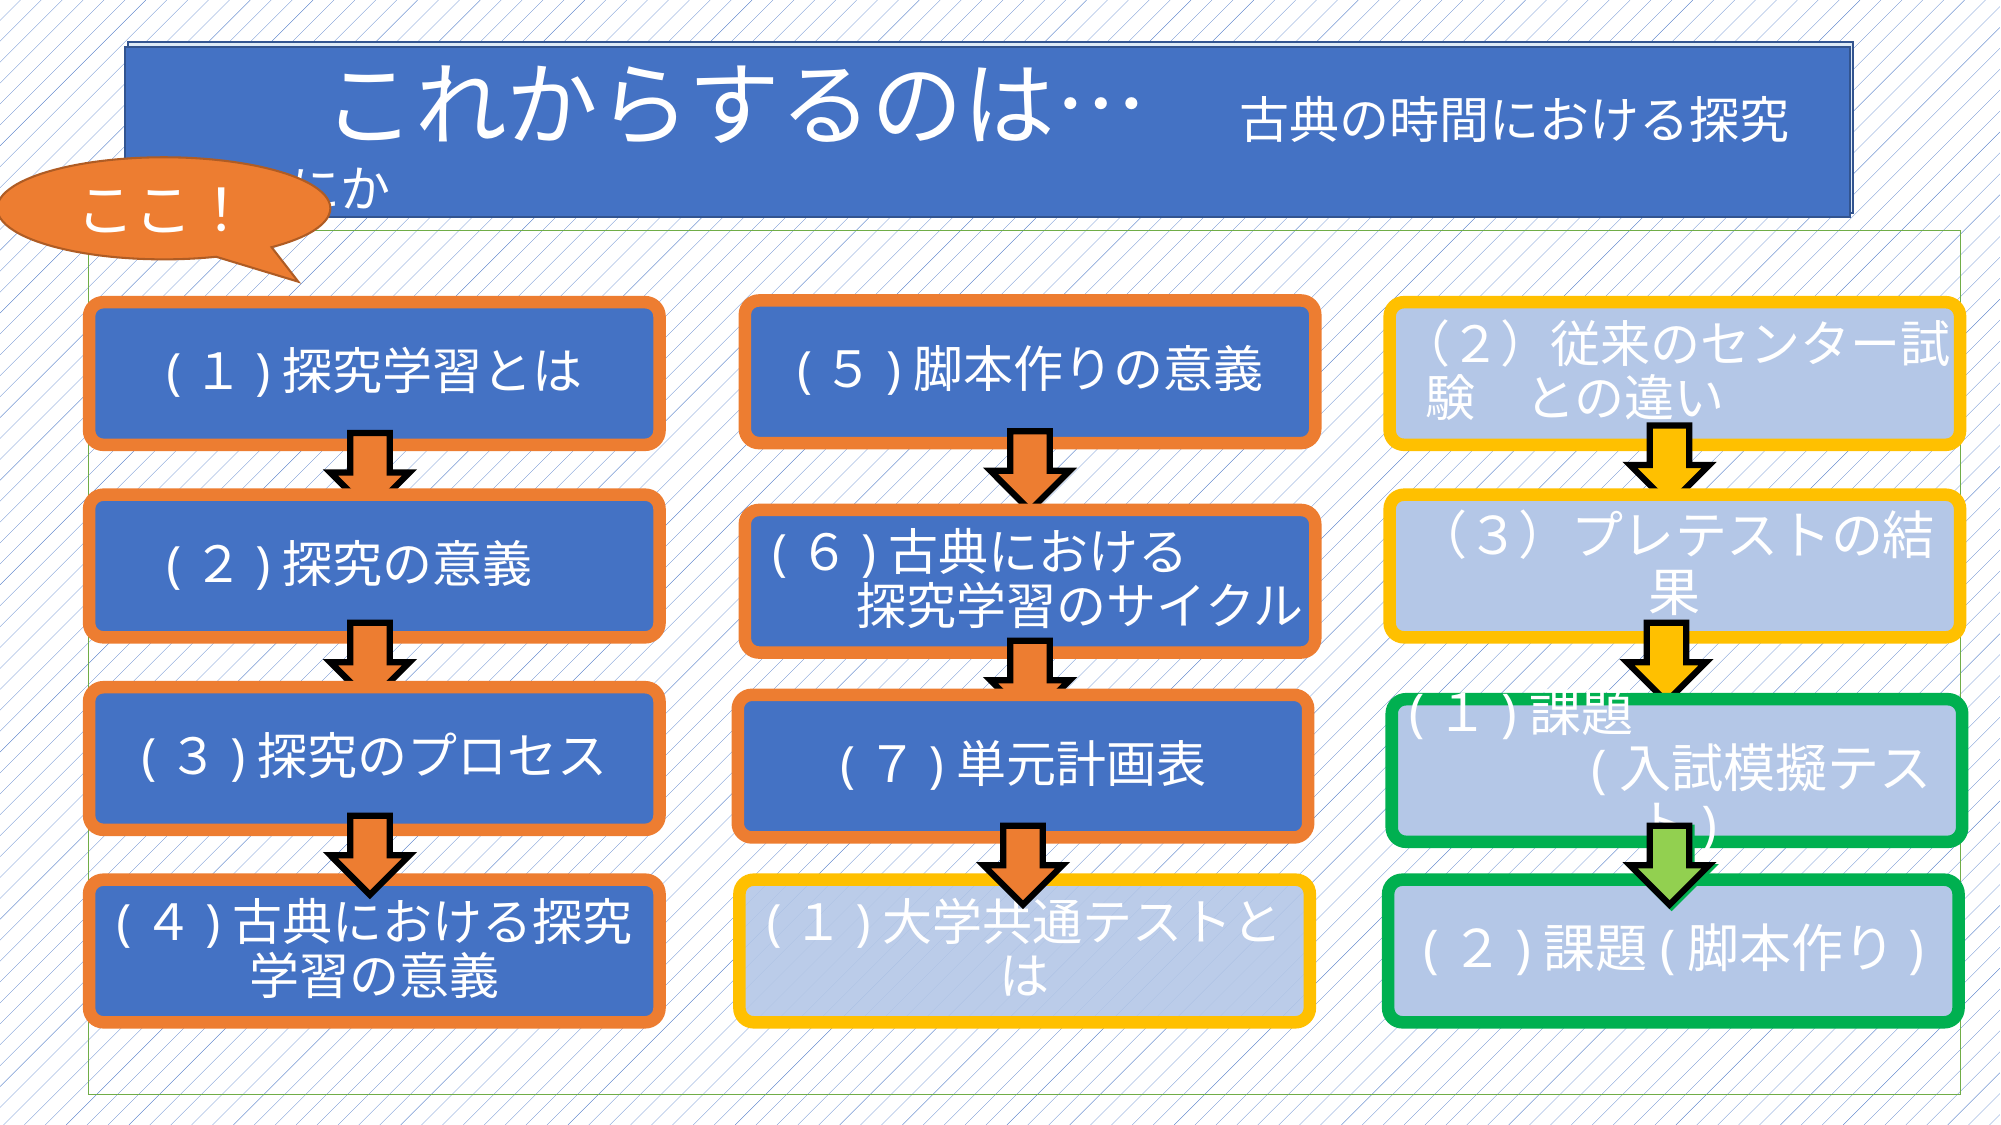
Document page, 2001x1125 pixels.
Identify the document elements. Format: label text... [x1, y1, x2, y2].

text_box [89, 300, 1316, 1023]
text_box [88, 230, 1961, 302]
text_box これからするのは… 古典の時間における探究とはなにか [124, 46, 1851, 218]
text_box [1316, 302, 1963, 1023]
text_box ここ！ [0, 156, 332, 284]
text_box [88, 1023, 1961, 1095]
text_box はじめに [127, 41, 1854, 214]
